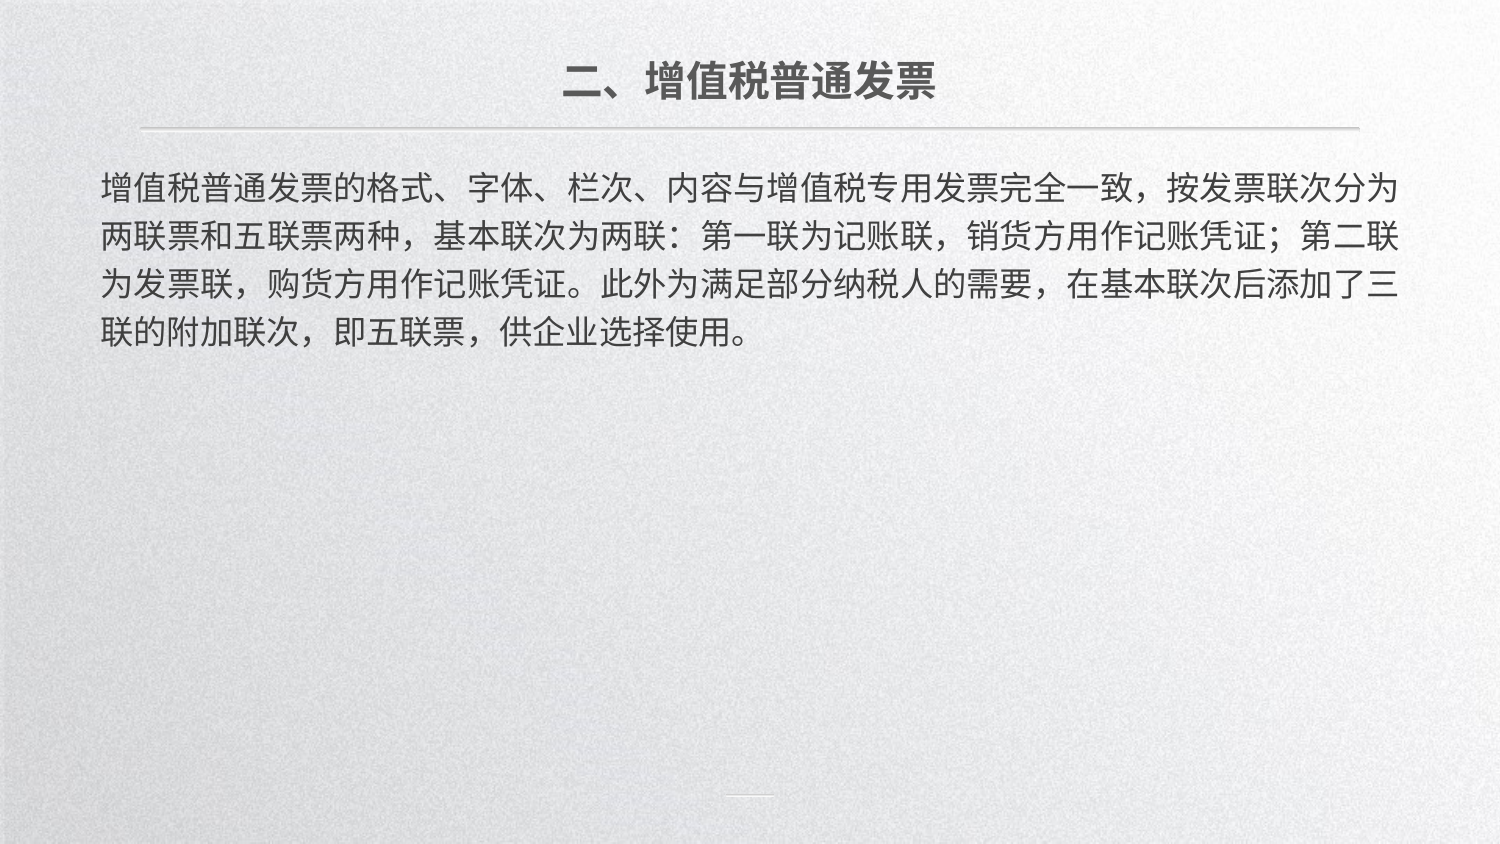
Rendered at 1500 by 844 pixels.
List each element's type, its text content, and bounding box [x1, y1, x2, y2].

text_box 二、增值税普通发票 [459, 49, 1038, 111]
text_box 增值税普通发票的格式、字体、栏次、内容与增值税专用发票完全一致，按发票联次分为两联票和五联票两种，基本联次为两联：第一联为记账联，销货方用作记账凭证；第二联为发票联，购货方用作记账凭证。此外为满足部分纳税人的需要，在基本联次后添加了三联的附加联次，即五联票，供企业选择使用。 [100, 159, 1400, 351]
picture [0, 0, 1500, 844]
